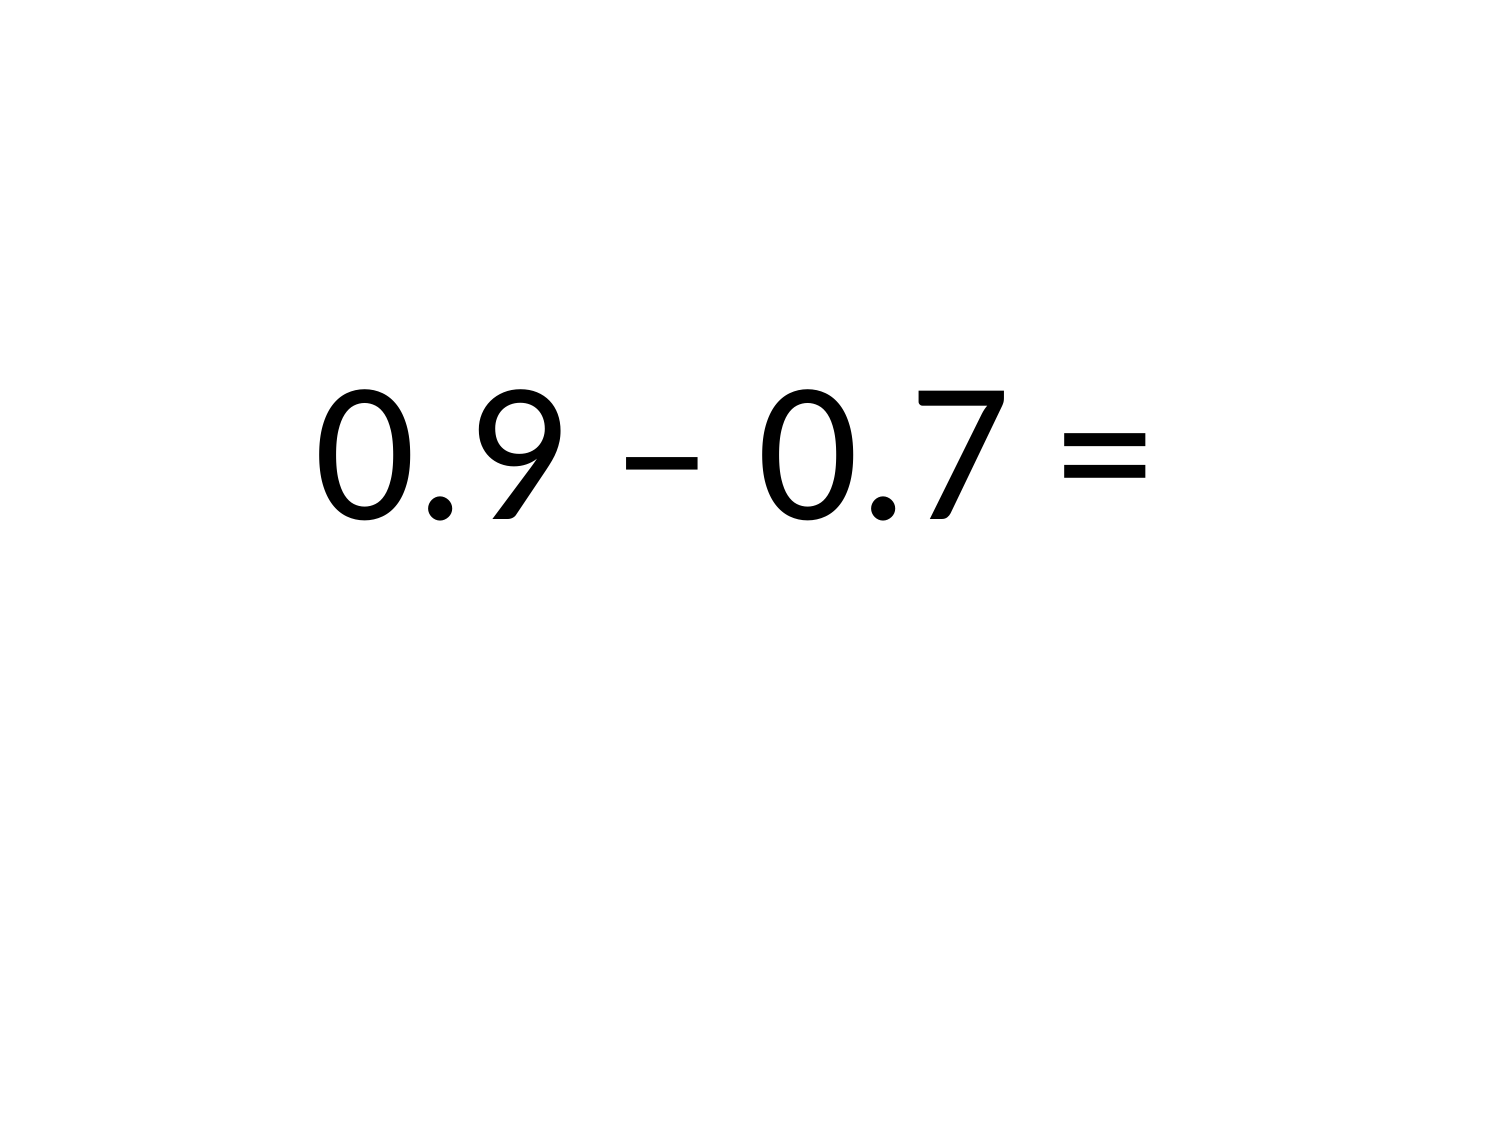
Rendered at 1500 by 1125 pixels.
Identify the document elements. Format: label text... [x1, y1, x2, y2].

text_box 0.9 – 0.7 = [300, 312, 1225, 568]
